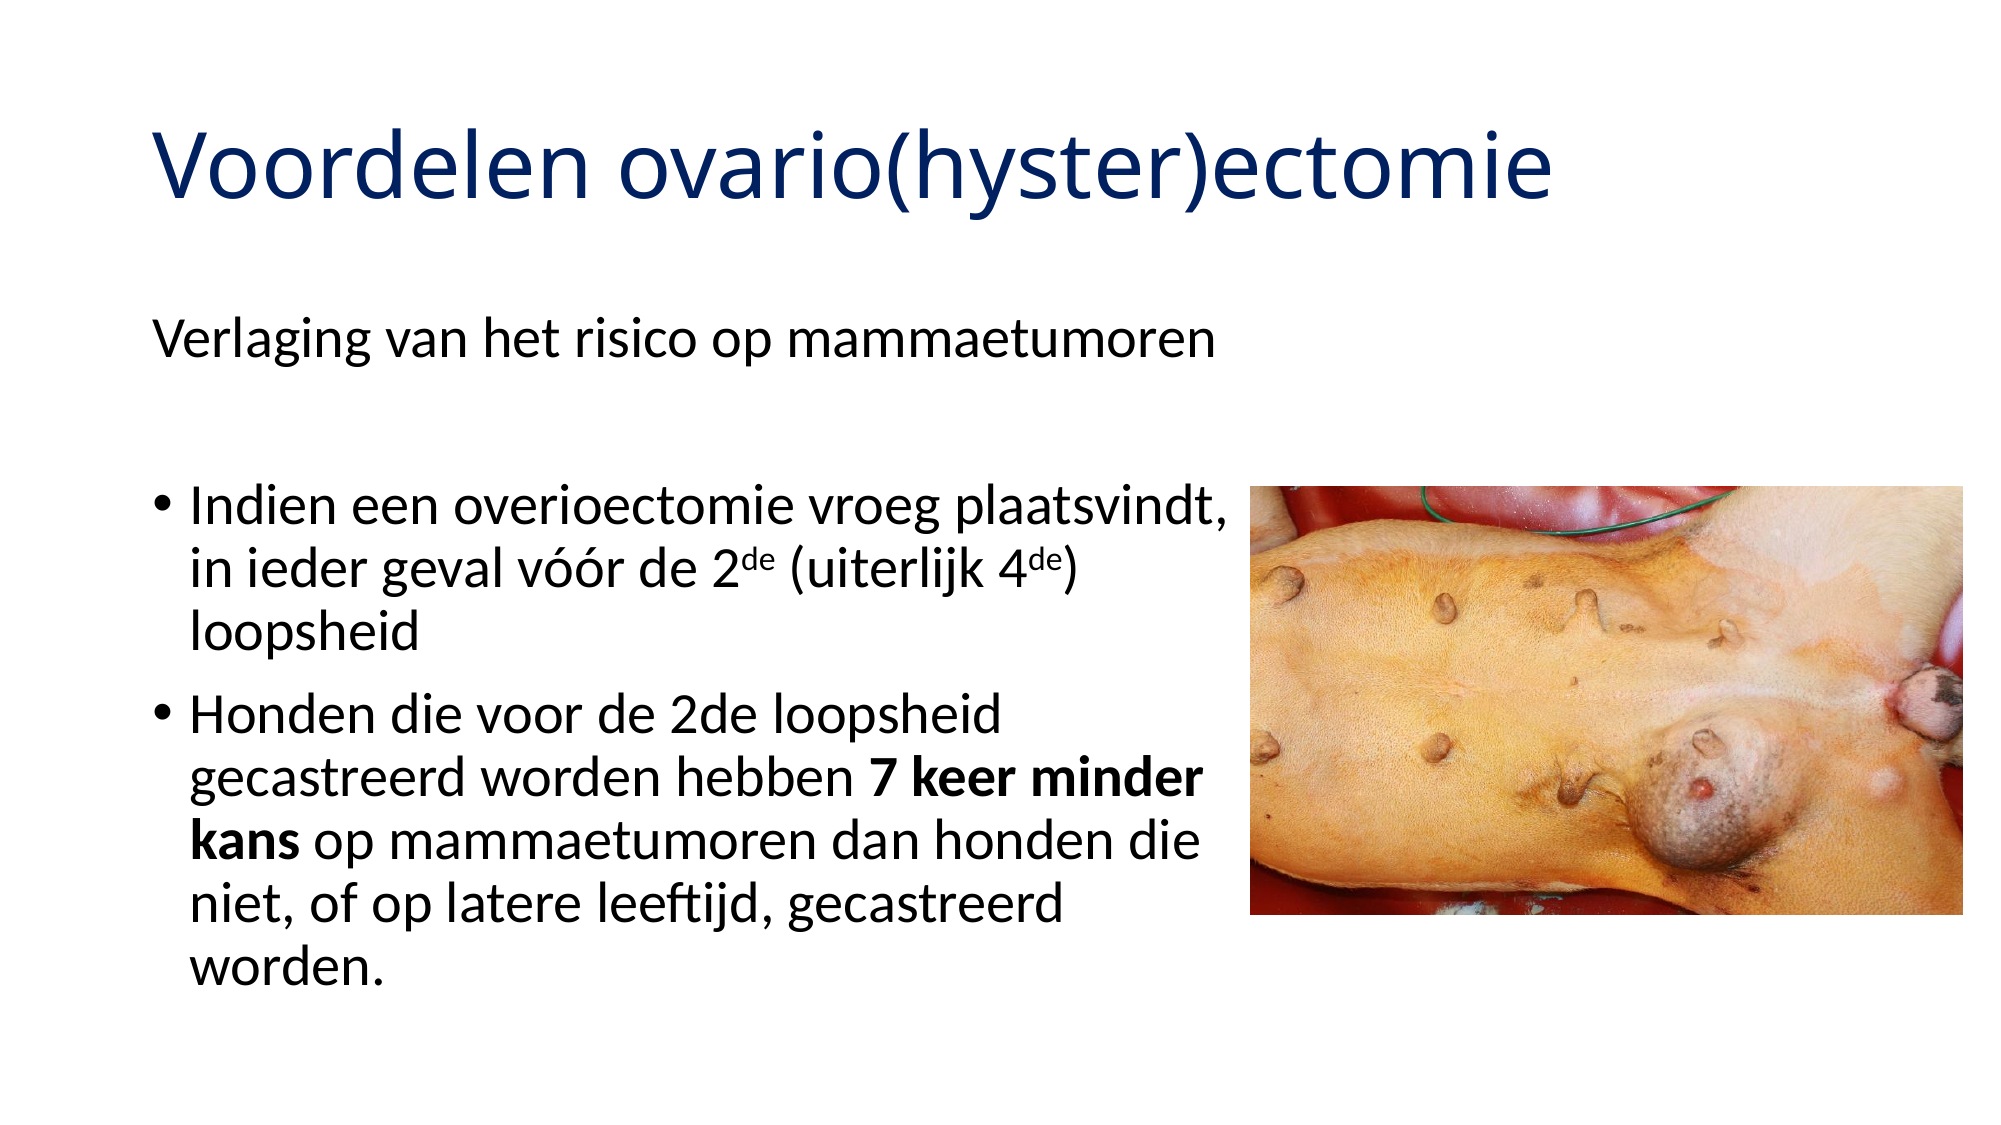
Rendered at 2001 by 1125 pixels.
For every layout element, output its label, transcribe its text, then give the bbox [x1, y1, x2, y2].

title Voordelen ovario(hyster)ectomie [137, 59, 1863, 278]
list Verlaging van het risico op mammaetumoren Indien een overioectomie vroeg plaatsvindt, in ieder geval vóór de 2de (uiterlijk 4de) loopsheid Honden die voor de 2de loopsheid gecastreerd worden hebben 7 keer minder kans op mammaetumoren dan honden die niet, of op latere leeftijd, gecastreerd worden. [137, 299, 1275, 1014]
picture [1250, 486, 1963, 915]
